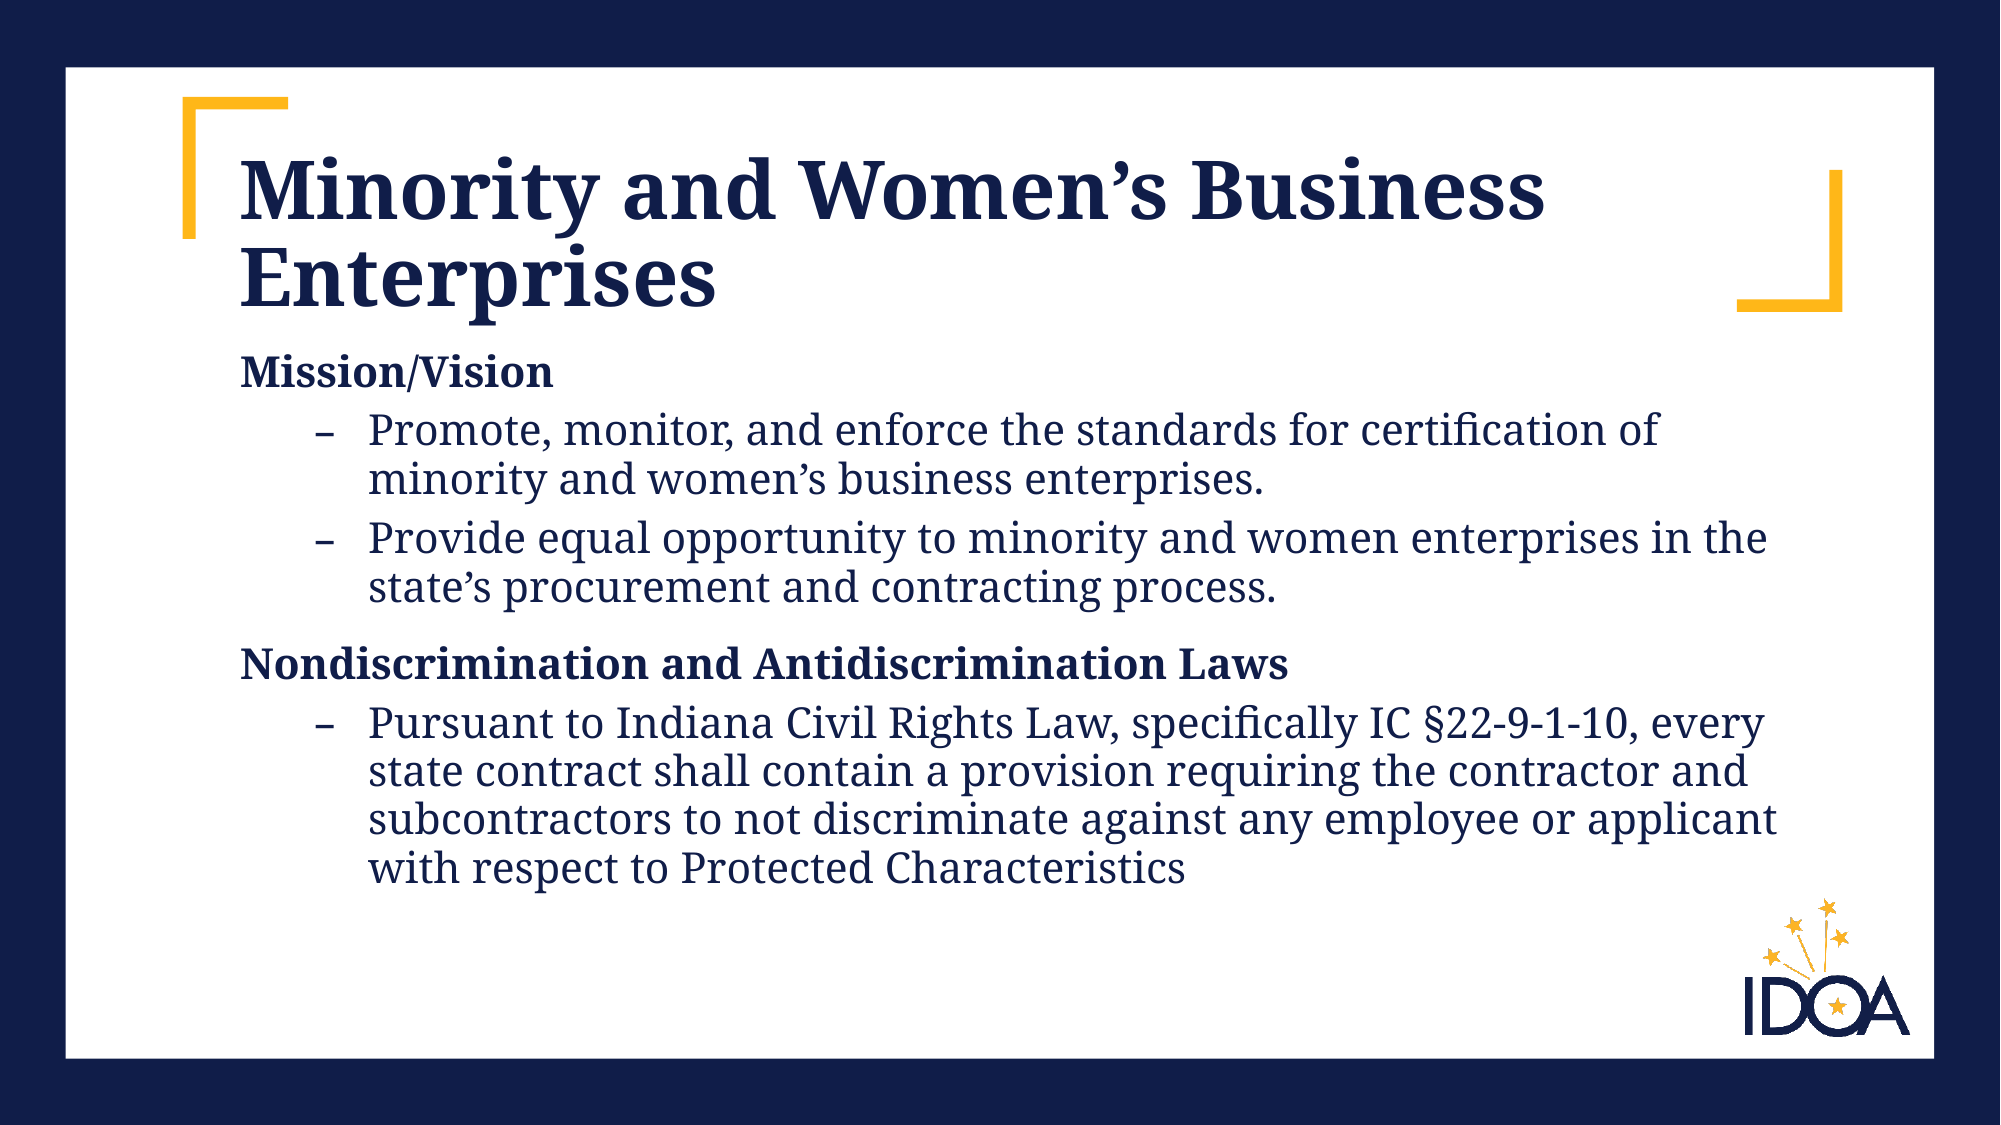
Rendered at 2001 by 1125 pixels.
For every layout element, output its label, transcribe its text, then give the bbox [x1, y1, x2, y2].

list Mission/Vision Promote, monitor, and enforce the standards for certification of minority and women’s business enterprises. Provide equal opportunity to minority and women enterprises in the state’s procurement and contracting process. Nondiscrimination and Antidiscrimination Laws Pursuant to Indiana Civil Rights Law, specifically IC §22-9-1-10, every state contract shall contain a provision requiring the contractor and subcontractors to not discriminate against any employee or applicant with respect to Protected Characteristics [225, 331, 1800, 910]
picture [1702, 857, 1959, 1114]
title Minority and Women’s Business Enterprises [225, 142, 1800, 279]
